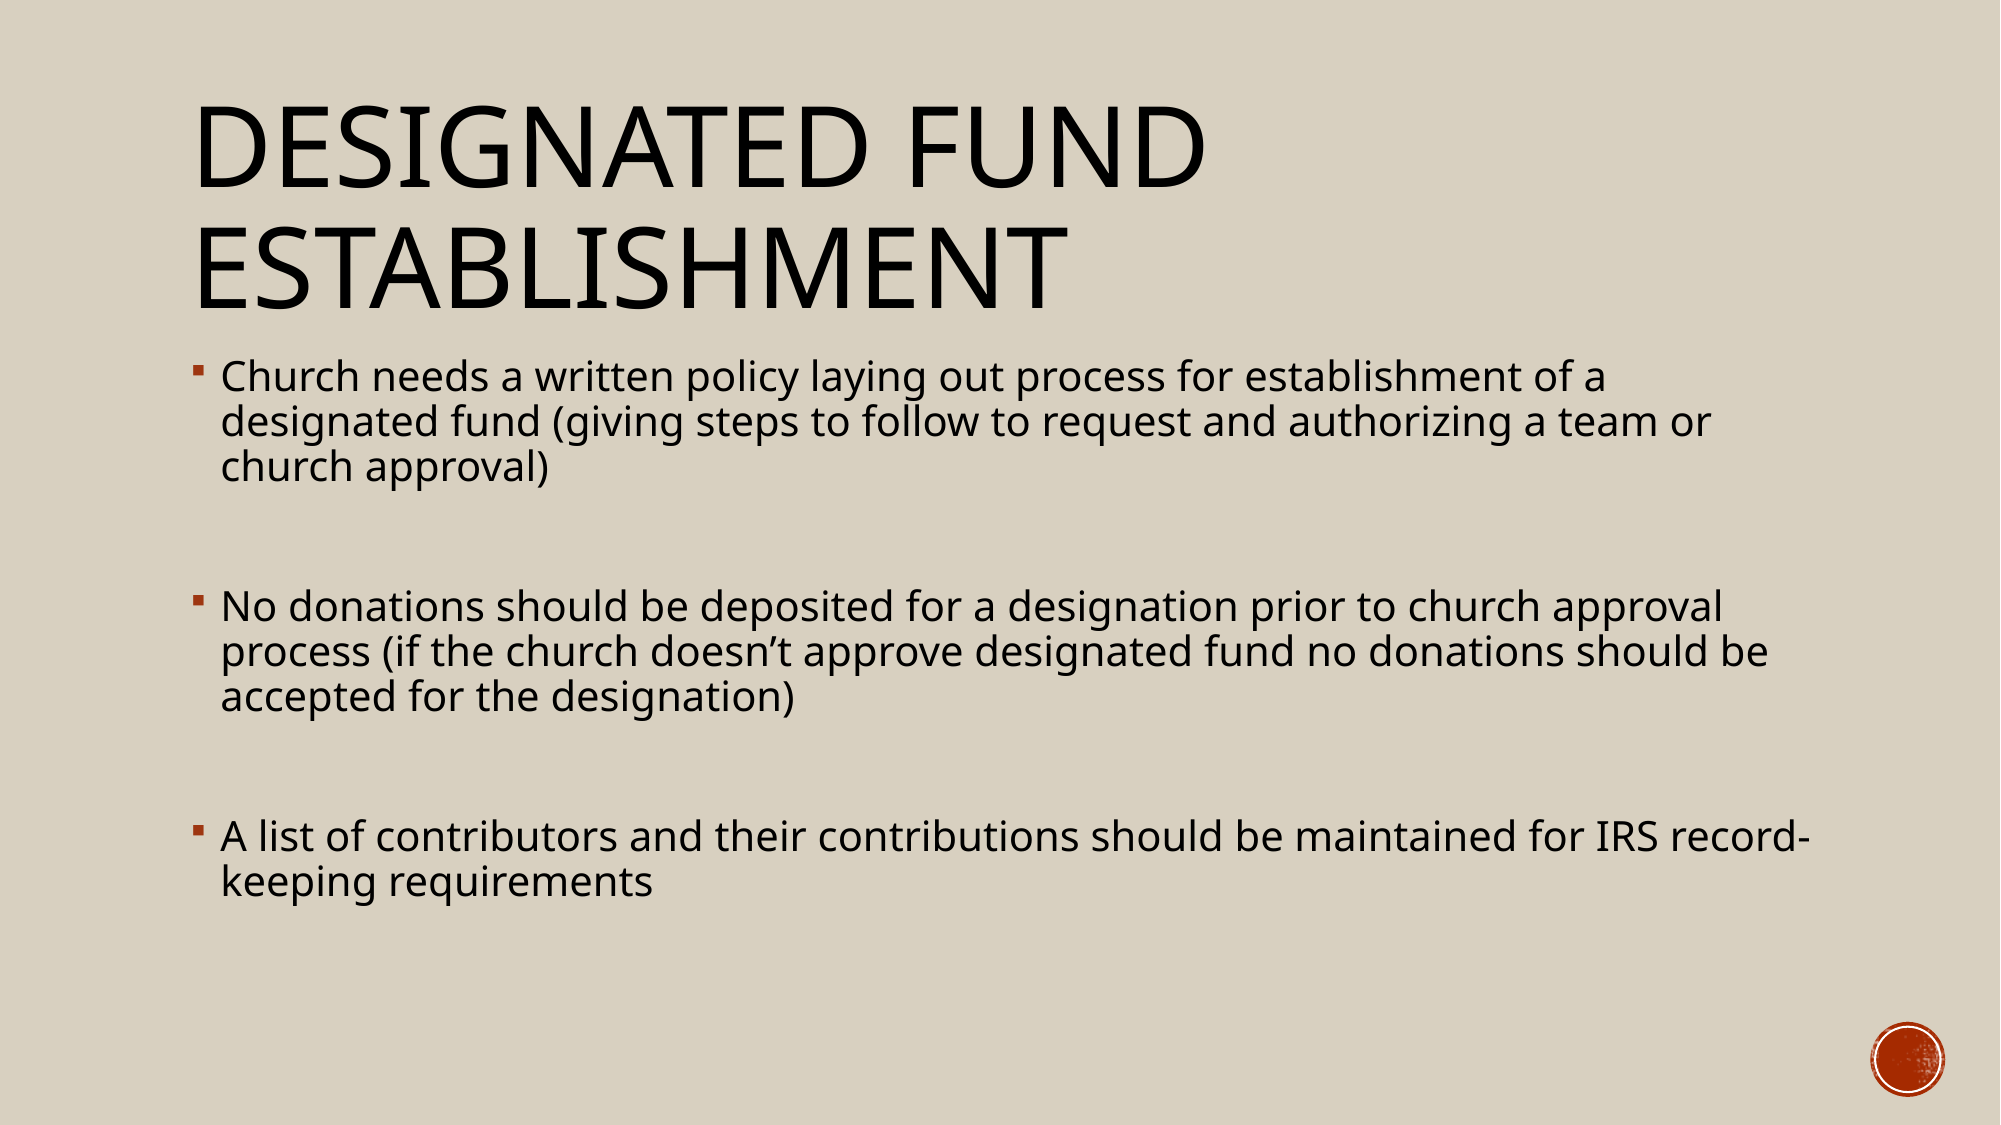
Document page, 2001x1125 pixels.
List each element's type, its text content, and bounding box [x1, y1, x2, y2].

list Church needs a written policy laying out process for establishment of a designated fund (giving steps to follow to request and authorizing a team or church approval) No donations should be deposited for a designation prior to church approval process (if the church doesn’t approve designated fund no donations should be accepted for the designation) A list of contributors and their contributions should be maintained for IRS record-keeping requirements [175, 348, 1849, 1013]
title designated Fund establishment [175, 79, 1826, 344]
